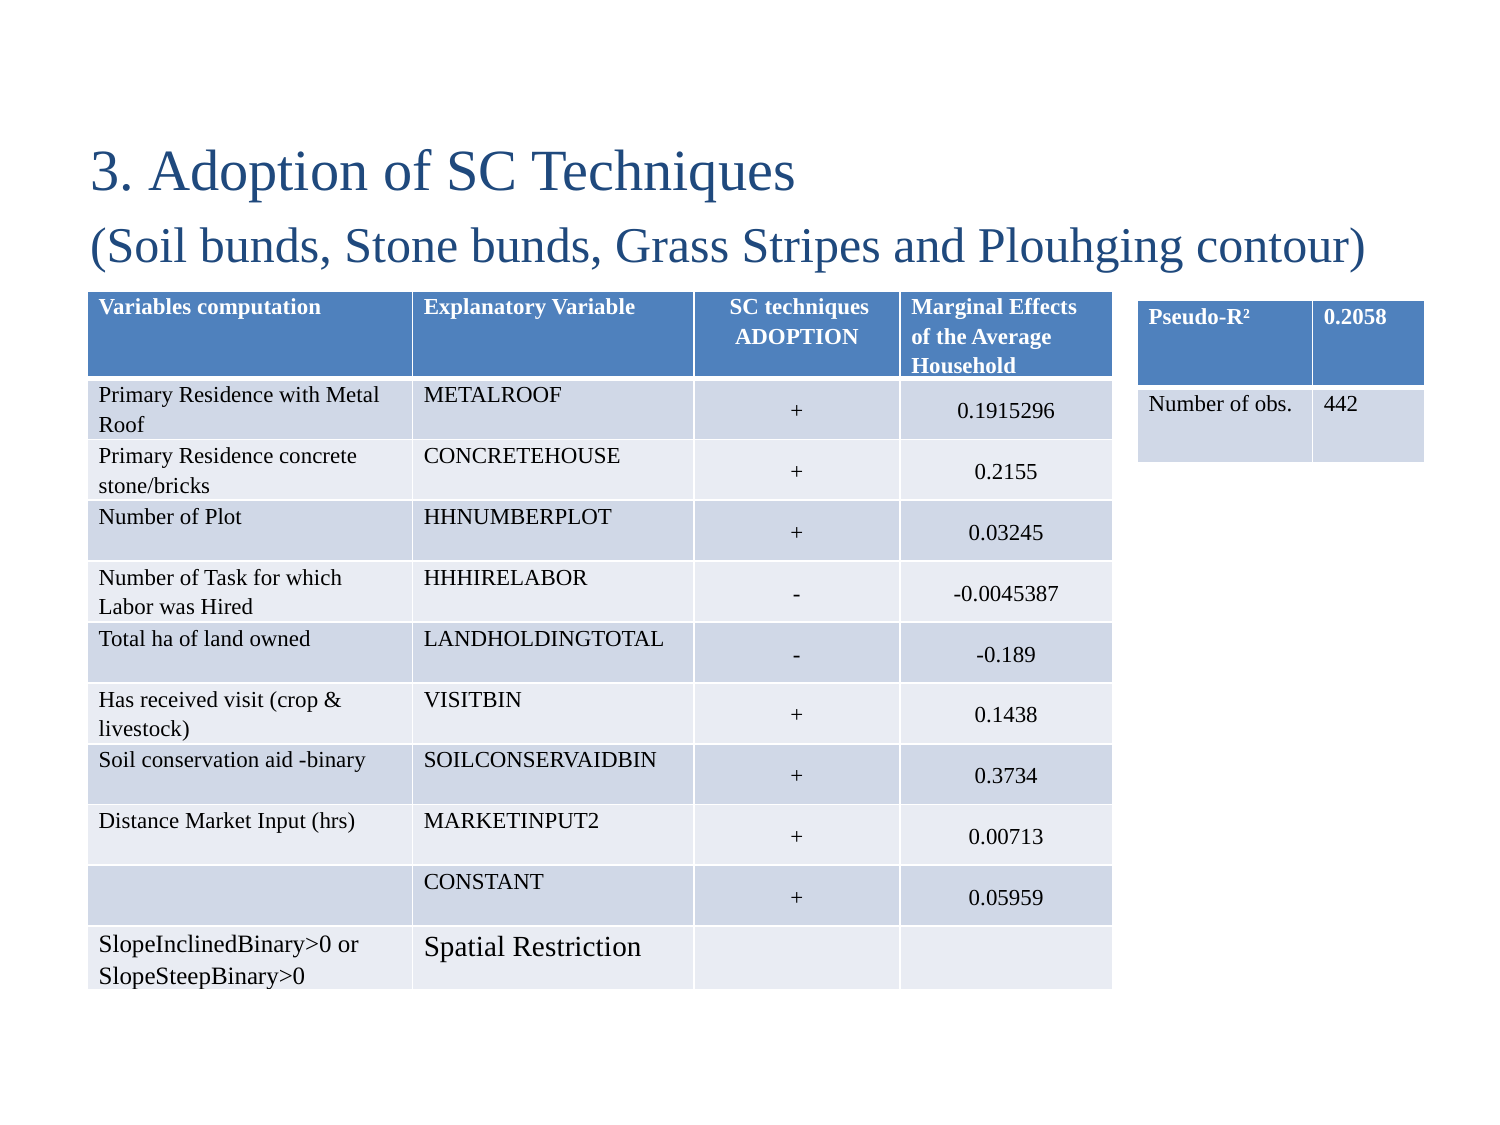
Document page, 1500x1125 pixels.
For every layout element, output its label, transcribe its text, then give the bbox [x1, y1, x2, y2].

table_cell SOILCONSERVAIDBIN [413, 745, 693, 804]
table_cell SlopeInclinedBinary>0 or SlopeSteepBinary>0 [88, 927, 412, 989]
table_cell HHHIRELABOR [413, 562, 693, 621]
table_cell + [695, 501, 899, 560]
table_cell - [695, 623, 899, 682]
table_cell + [695, 745, 899, 804]
table_cell Number of Task for which Labor was Hired [88, 562, 412, 621]
table_cell VISITBIN [413, 684, 693, 743]
table_cell -0.0045387 [901, 562, 1112, 621]
table_cell 0.1438 [901, 684, 1112, 743]
table_cell + [695, 866, 899, 925]
list 3. Adoption of SC Techniques (Soil bunds, Stone bunds, Grass Stripes and Plouhging contour) [75, 125, 1425, 868]
table_cell 0.2155 [901, 440, 1112, 499]
table_cell 0.05959 [901, 866, 1112, 925]
table_cell -0.189 [901, 623, 1112, 682]
table_header 0.2058 [1313, 301, 1424, 385]
table_cell + [695, 440, 899, 499]
table_cell CONCRETEHOUSE [413, 440, 693, 499]
table_cell [901, 927, 1112, 989]
table_cell Primary Residence with Metal Roof [88, 381, 412, 439]
table_cell Distance Market Input (hrs) [88, 805, 412, 864]
table_cell Spatial Restriction [413, 927, 693, 989]
table_cell 0.03245 [901, 501, 1112, 560]
table_cell [695, 927, 899, 989]
table_cell 442 [1313, 390, 1424, 462]
table_cell Soil conservation aid -binary [88, 745, 412, 804]
table_cell [88, 866, 412, 925]
table_header Variables computation [88, 292, 412, 376]
table_cell - [695, 562, 899, 621]
table_header Pseudo-R² [1138, 301, 1312, 385]
table_header SC techniques ADOPTION [695, 292, 899, 376]
table_cell + [695, 684, 899, 743]
table_cell 0.00713 [901, 805, 1112, 864]
table_header Explanatory Variable [413, 292, 693, 376]
table_cell Total ha of land owned [88, 623, 412, 682]
table_cell Has received visit (crop & livestock) [88, 684, 412, 743]
table_cell + [695, 381, 899, 439]
table_cell METALROOF [413, 381, 693, 439]
table_cell HHNUMBERPLOT [413, 501, 693, 560]
table_cell LANDHOLDINGTOTAL [413, 623, 693, 682]
table_cell 0.3734 [901, 745, 1112, 804]
table_cell Number of Plot [88, 501, 412, 560]
table_cell 0.1915296 [901, 381, 1112, 439]
table_cell Primary Residence concrete stone/bricks [88, 440, 412, 499]
table_cell MARKETINPUT2 [413, 805, 693, 864]
table_header Marginal Effects of the Average Household [901, 292, 1112, 376]
table_cell Number of obs. [1138, 390, 1312, 462]
table_cell + [695, 805, 899, 864]
table_cell CONSTANT [413, 866, 693, 925]
